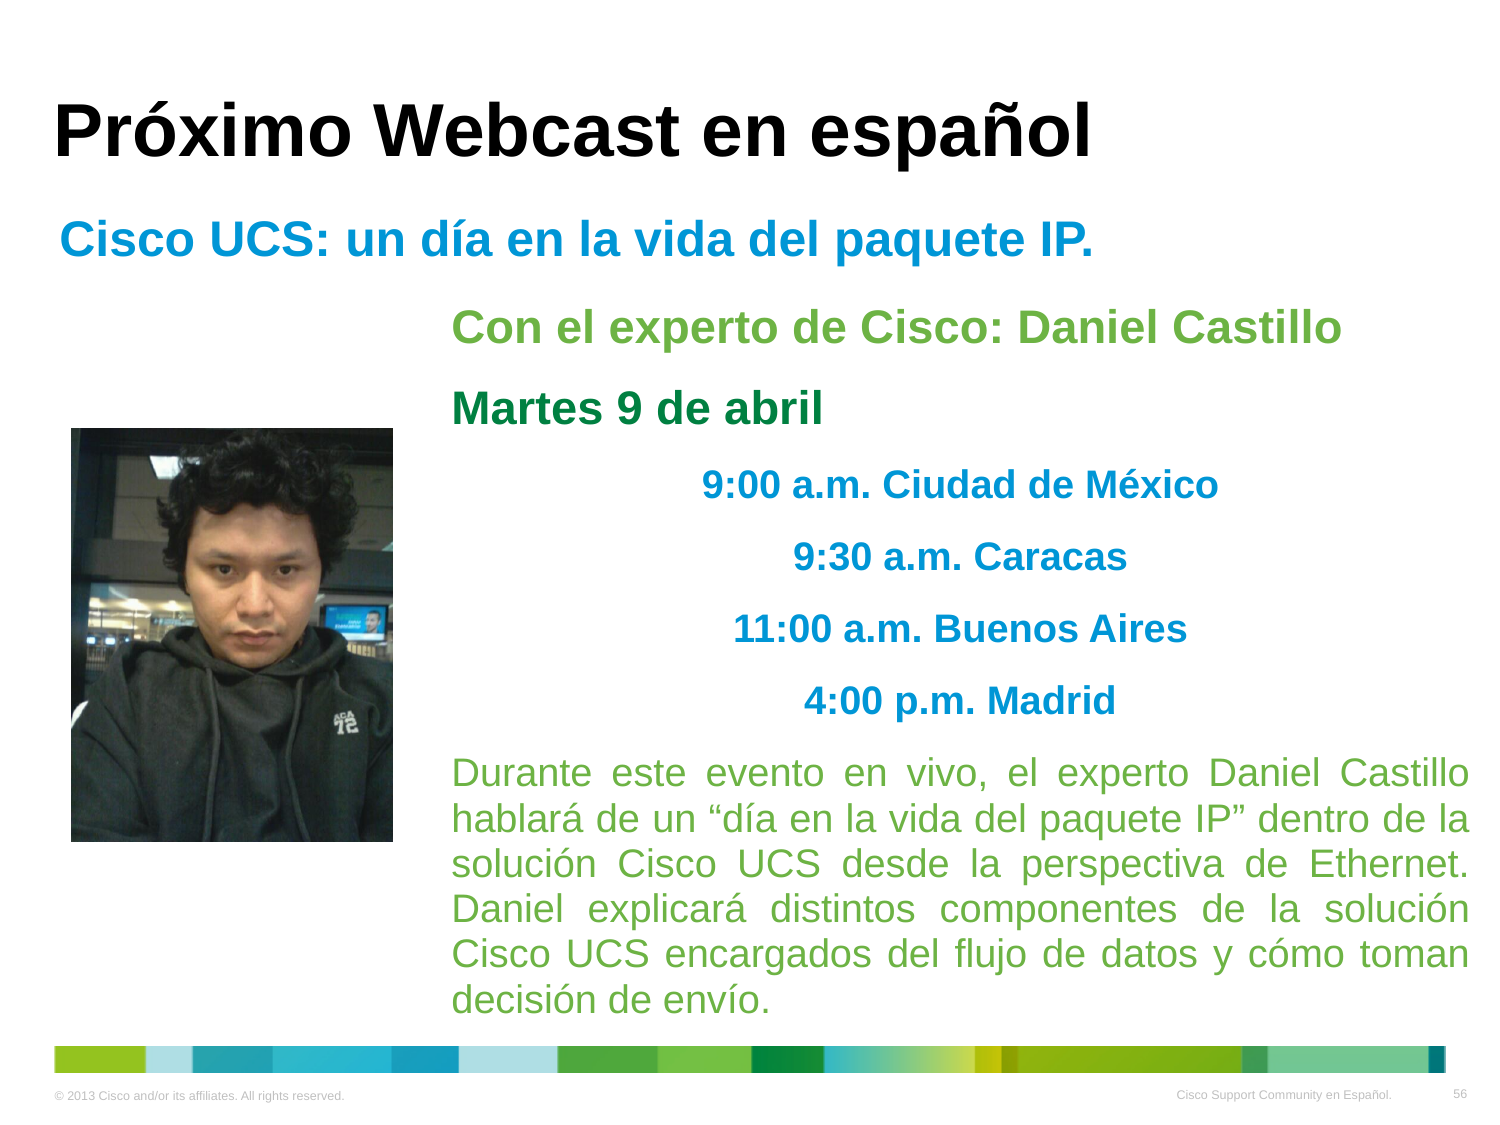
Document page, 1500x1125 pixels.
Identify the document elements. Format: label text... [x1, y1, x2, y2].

list Con el experto de Cisco: Daniel Castillo Martes 9 de abril 9:00 a.m. Ciudad de México 9:30 a.m. Caracas 11:00 a.m. Buenos Aires 4:00 p.m. Madrid Durante este evento en vivo, el experto Daniel Castillo hablará de un “día en la vida del paquete IP” dentro de la solución Cisco UCS desde la perspectiva de Ethernet. Daniel explicará distintos componentes de la solución Cisco UCS encargados del flujo de datos y cómo toman decisión de envío. [436, 293, 1485, 1032]
picture [70, 428, 394, 842]
text_box Cisco UCS: un día en la vida del paquete IP. [48, 200, 1431, 272]
title Próximo Webcast en español [39, 41, 1448, 179]
picture [54, 1046, 1446, 1073]
